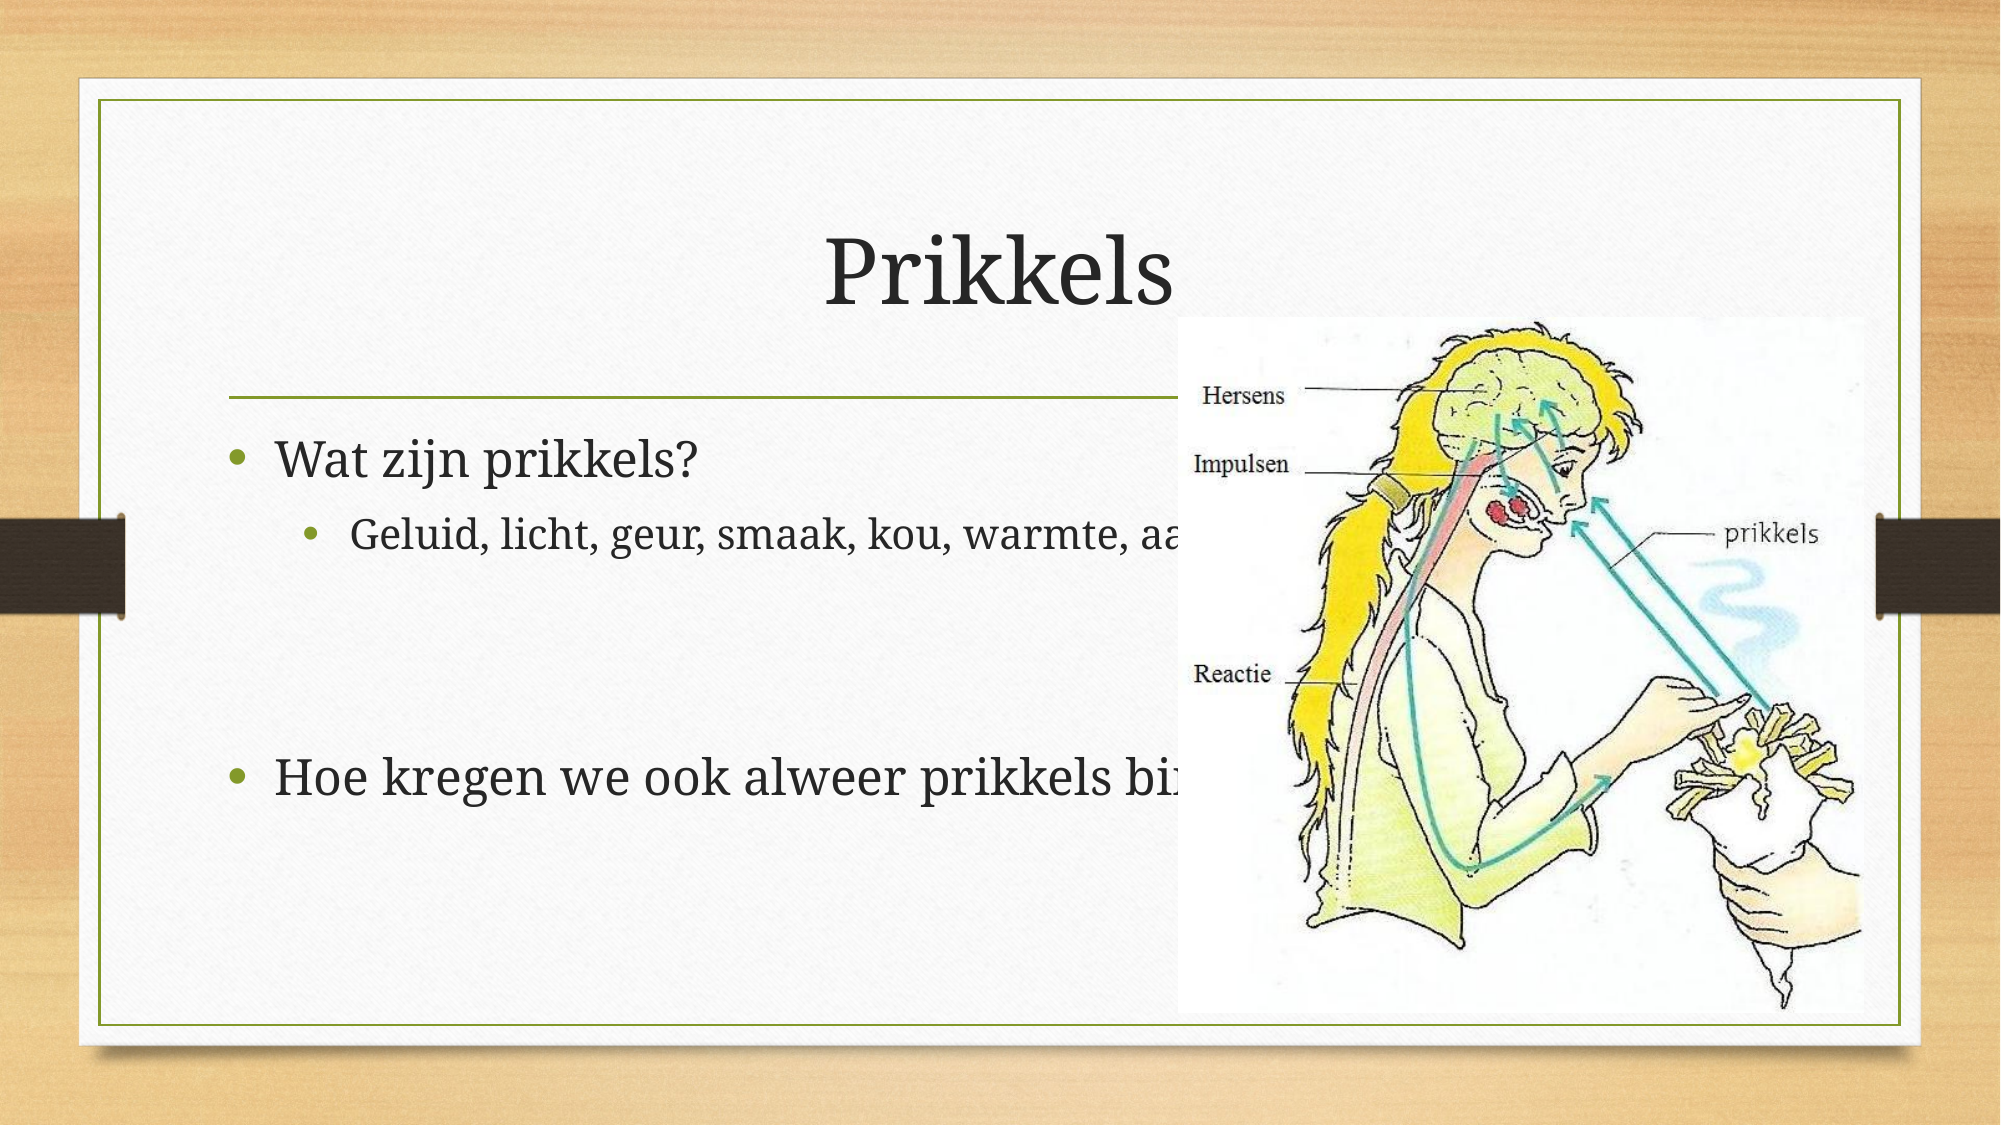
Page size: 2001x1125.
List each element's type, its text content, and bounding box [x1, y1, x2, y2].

list Wat zijn prikkels? Geluid, licht, geur, smaak, kou, warmte, aanraking, pijn, enzv. Hoe kregen we ook alweer prikkels binnen? [212, 419, 1178, 964]
picture [0, 0, 2001, 1125]
title Prikkels [212, 161, 1788, 375]
